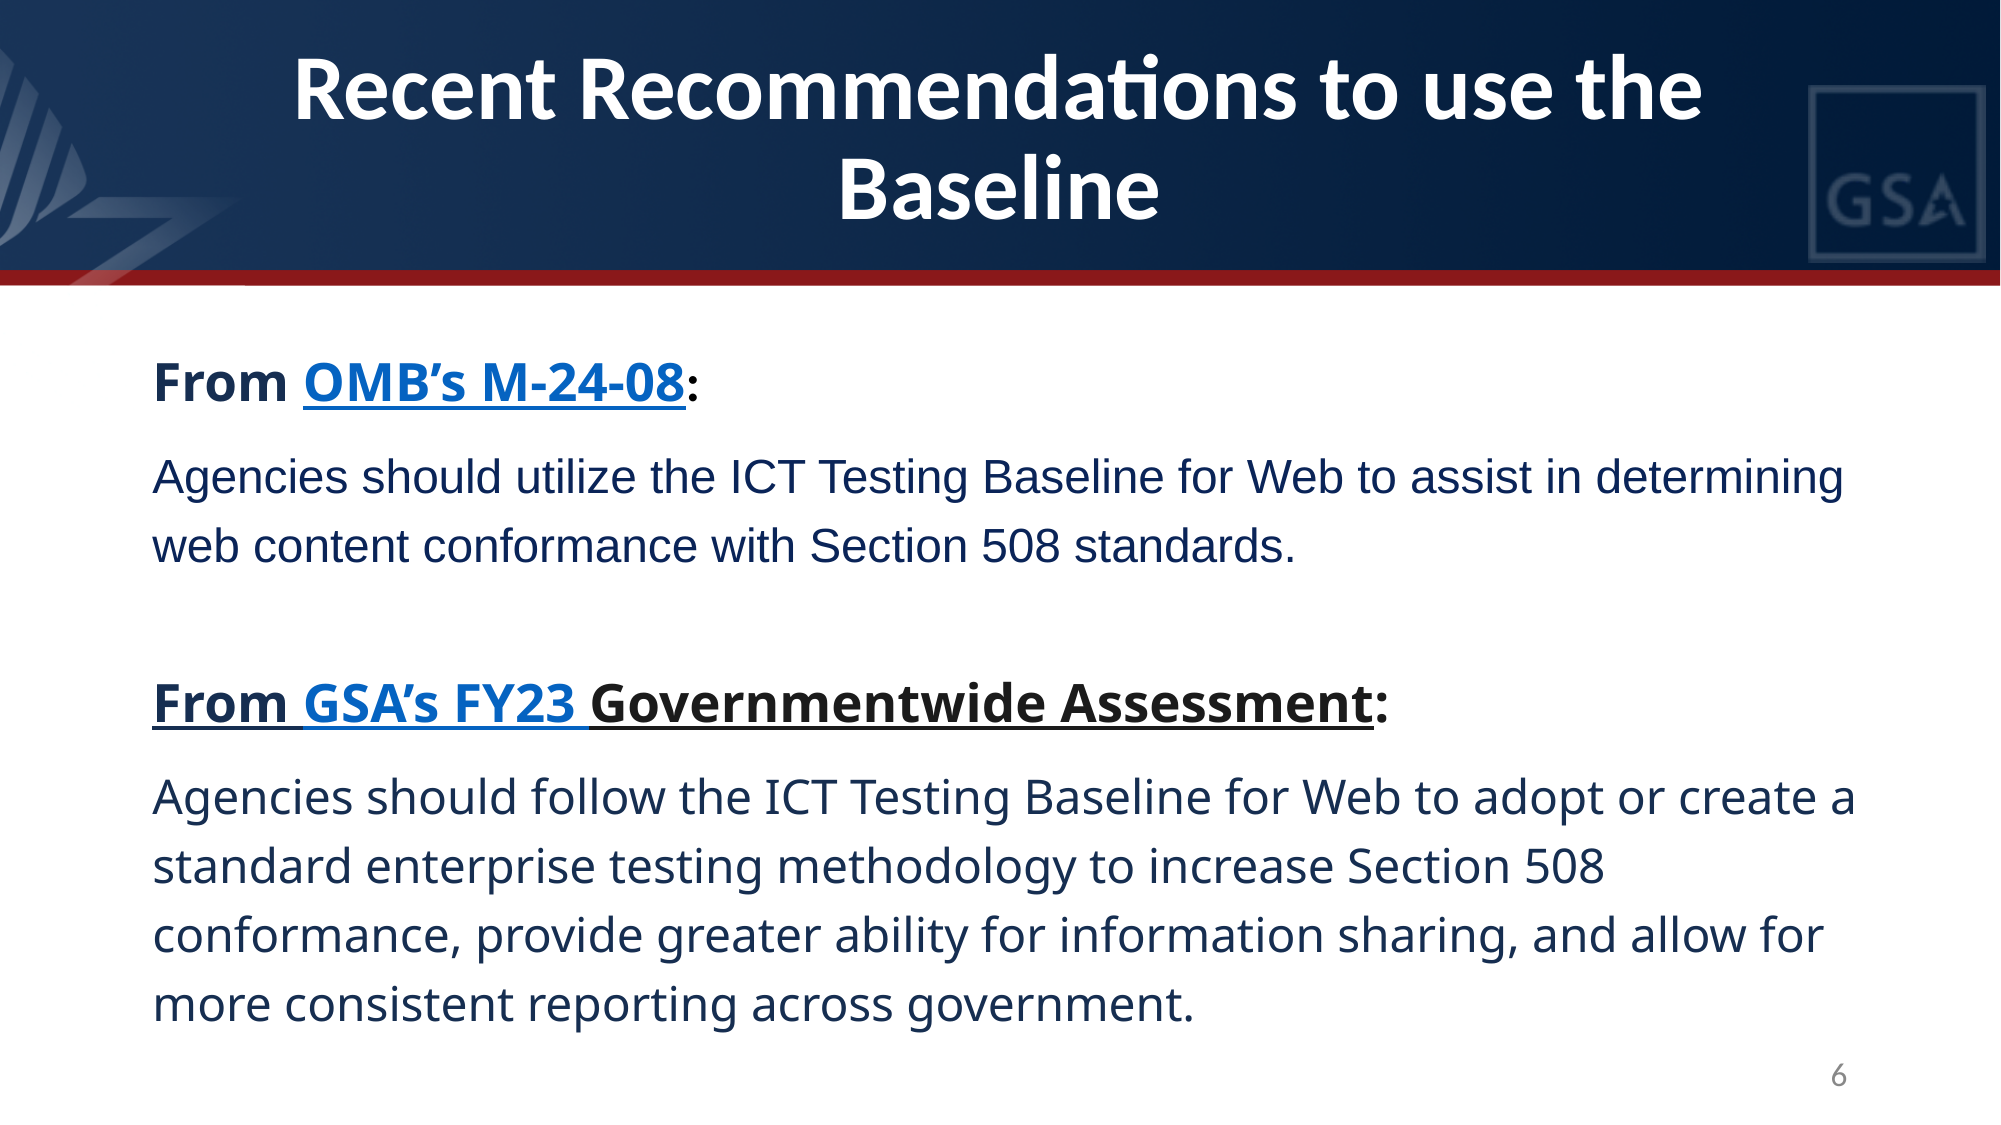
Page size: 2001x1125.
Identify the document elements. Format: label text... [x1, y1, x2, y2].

list From OMB’s M-24-08: Agencies should utilize the ICT Testing Baseline for Web to assist in determining web content conformance with Section 508 standards. From GSA’s FY23 Governmentwide Assessment: Agencies should follow the ICT Testing Baseline for Web to adopt or create a standard enterprise testing methodology to increase Section 508 conformance, provide greater ability for information sharing, and allow for more consistent reporting across government. [137, 322, 1883, 1043]
slide_number 6 [1412, 1042, 1863, 1103]
title Recent Recommendations to use the Baseline [137, 30, 1863, 249]
picture [0, 0, 2001, 1125]
